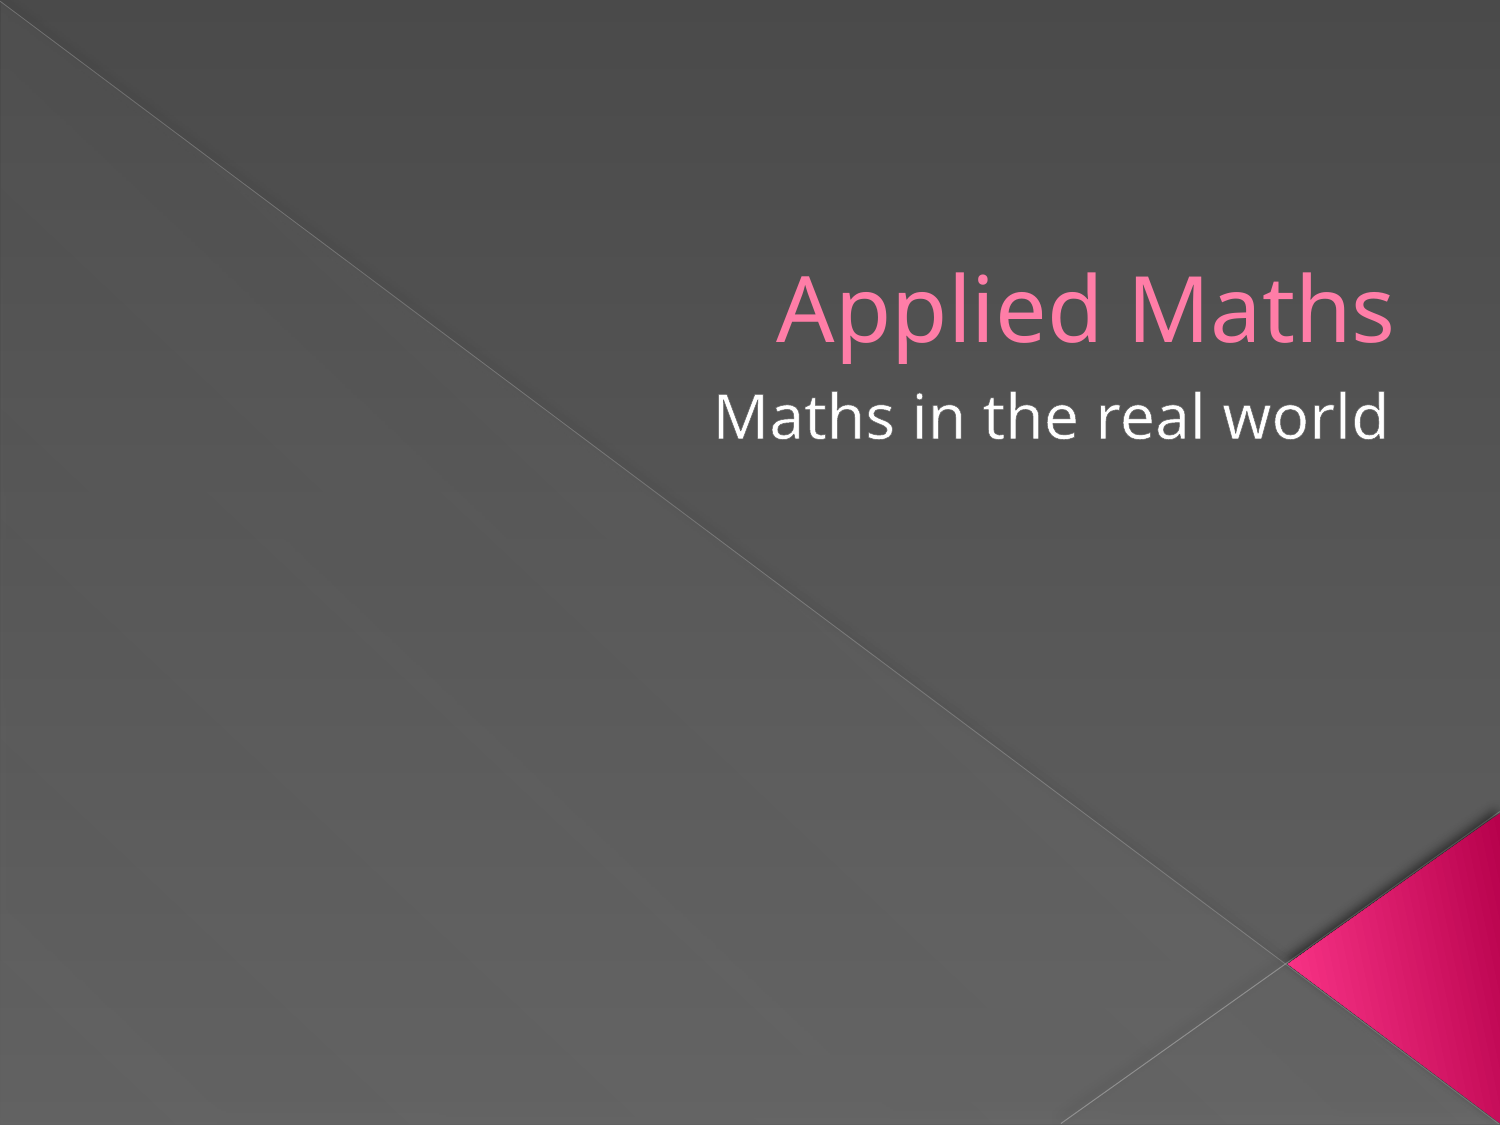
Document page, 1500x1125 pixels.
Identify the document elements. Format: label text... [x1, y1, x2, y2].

subtitle Maths in the real world [88, 369, 1412, 657]
title Applied Maths [88, 127, 1412, 369]
